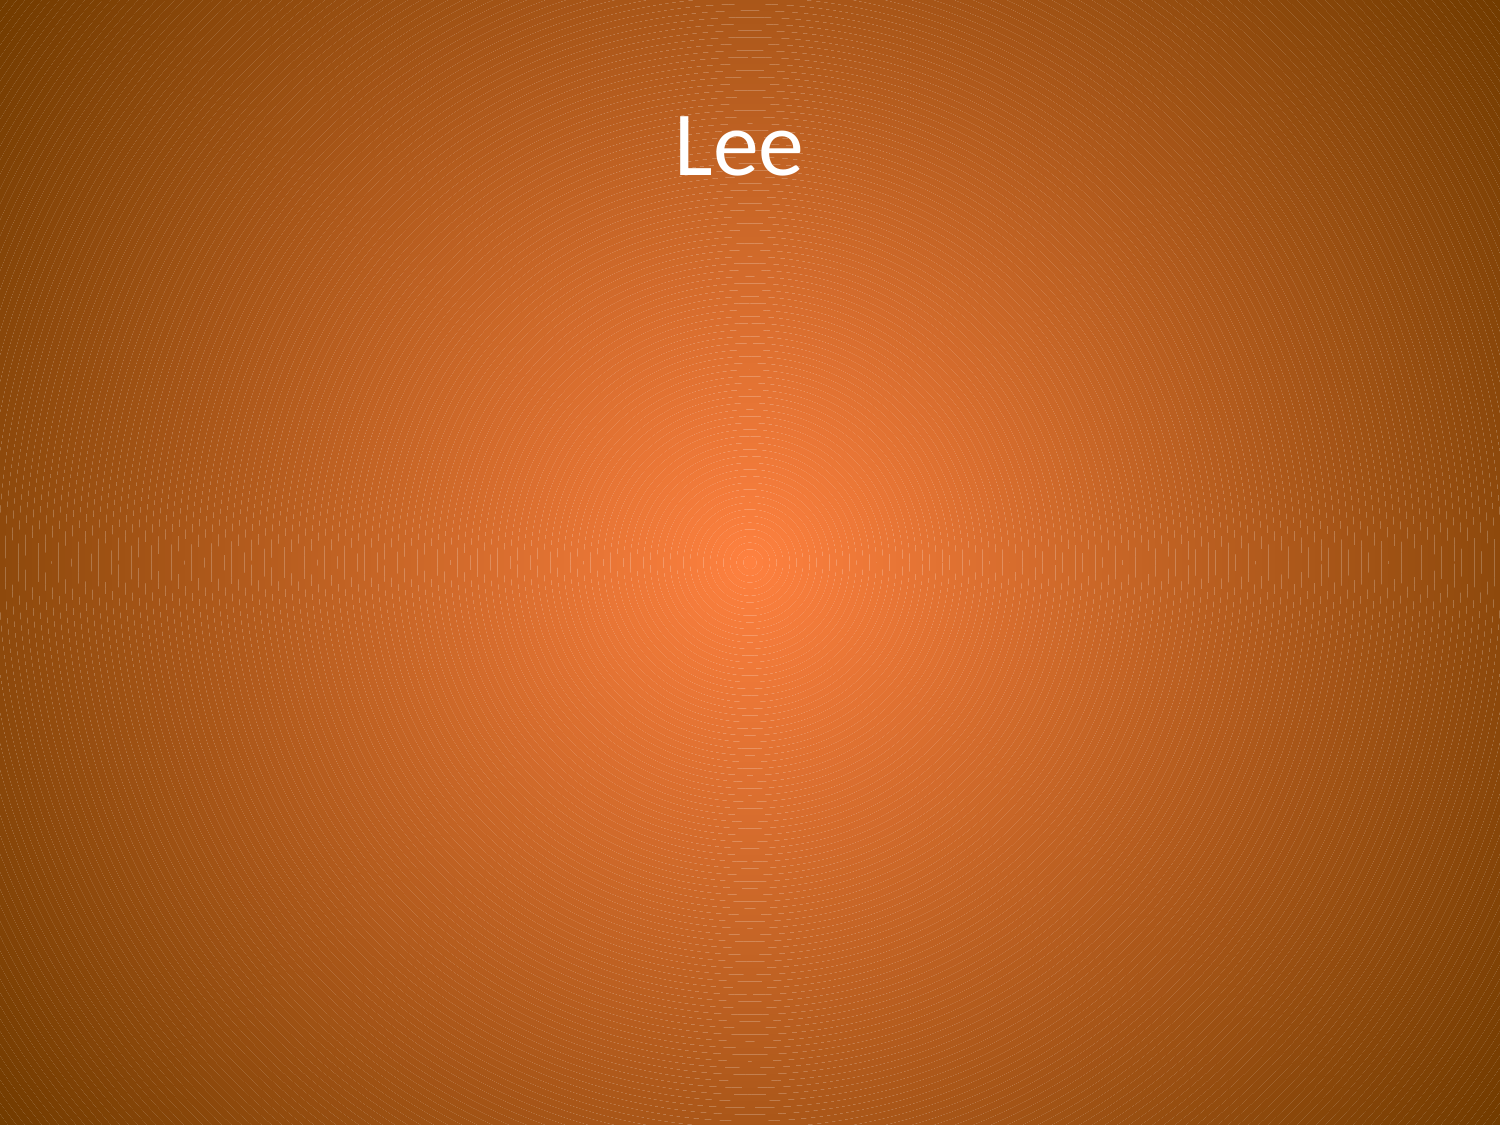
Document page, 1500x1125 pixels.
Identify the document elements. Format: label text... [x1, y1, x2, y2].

title Lee [75, 45, 1425, 233]
